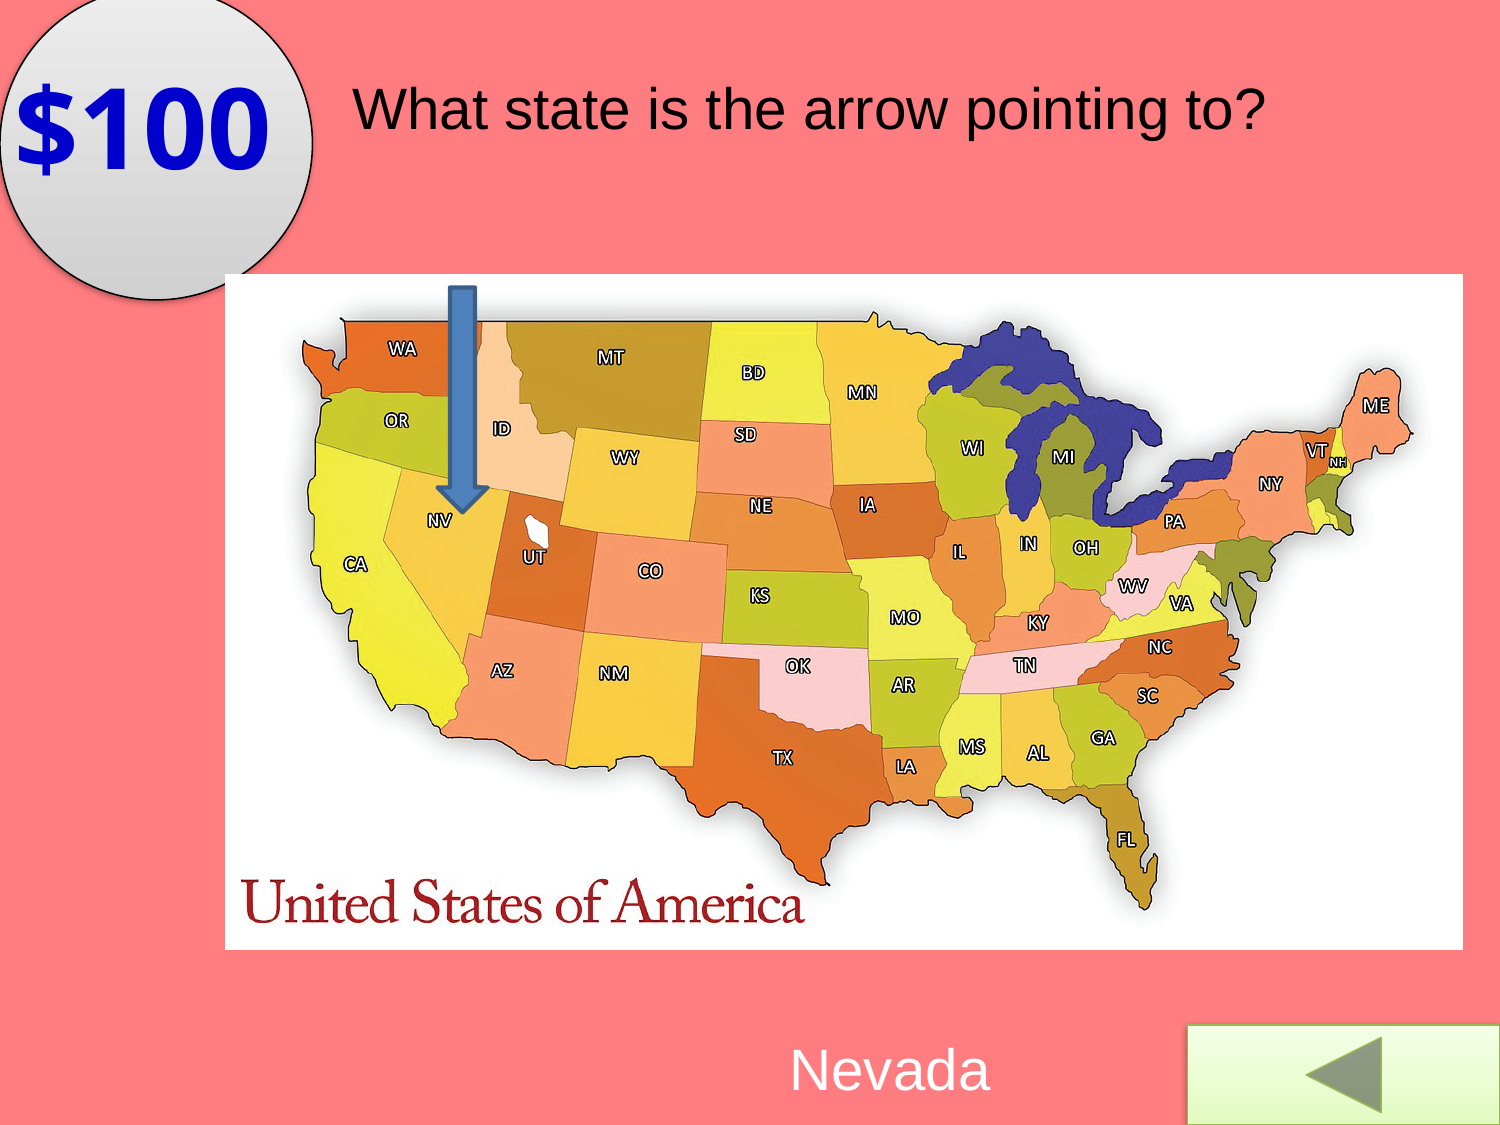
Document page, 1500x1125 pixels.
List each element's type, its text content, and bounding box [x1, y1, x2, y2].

picture [224, 274, 1463, 951]
text_box What state is the arrow pointing to? [337, 64, 1350, 149]
text_box [30, 0, 282, 49]
text_box [1187, 1024, 1500, 1125]
text_box Nevada [774, 1025, 1063, 1110]
text_box [9, 200, 303, 301]
text_box $100 [0, 49, 1425, 200]
